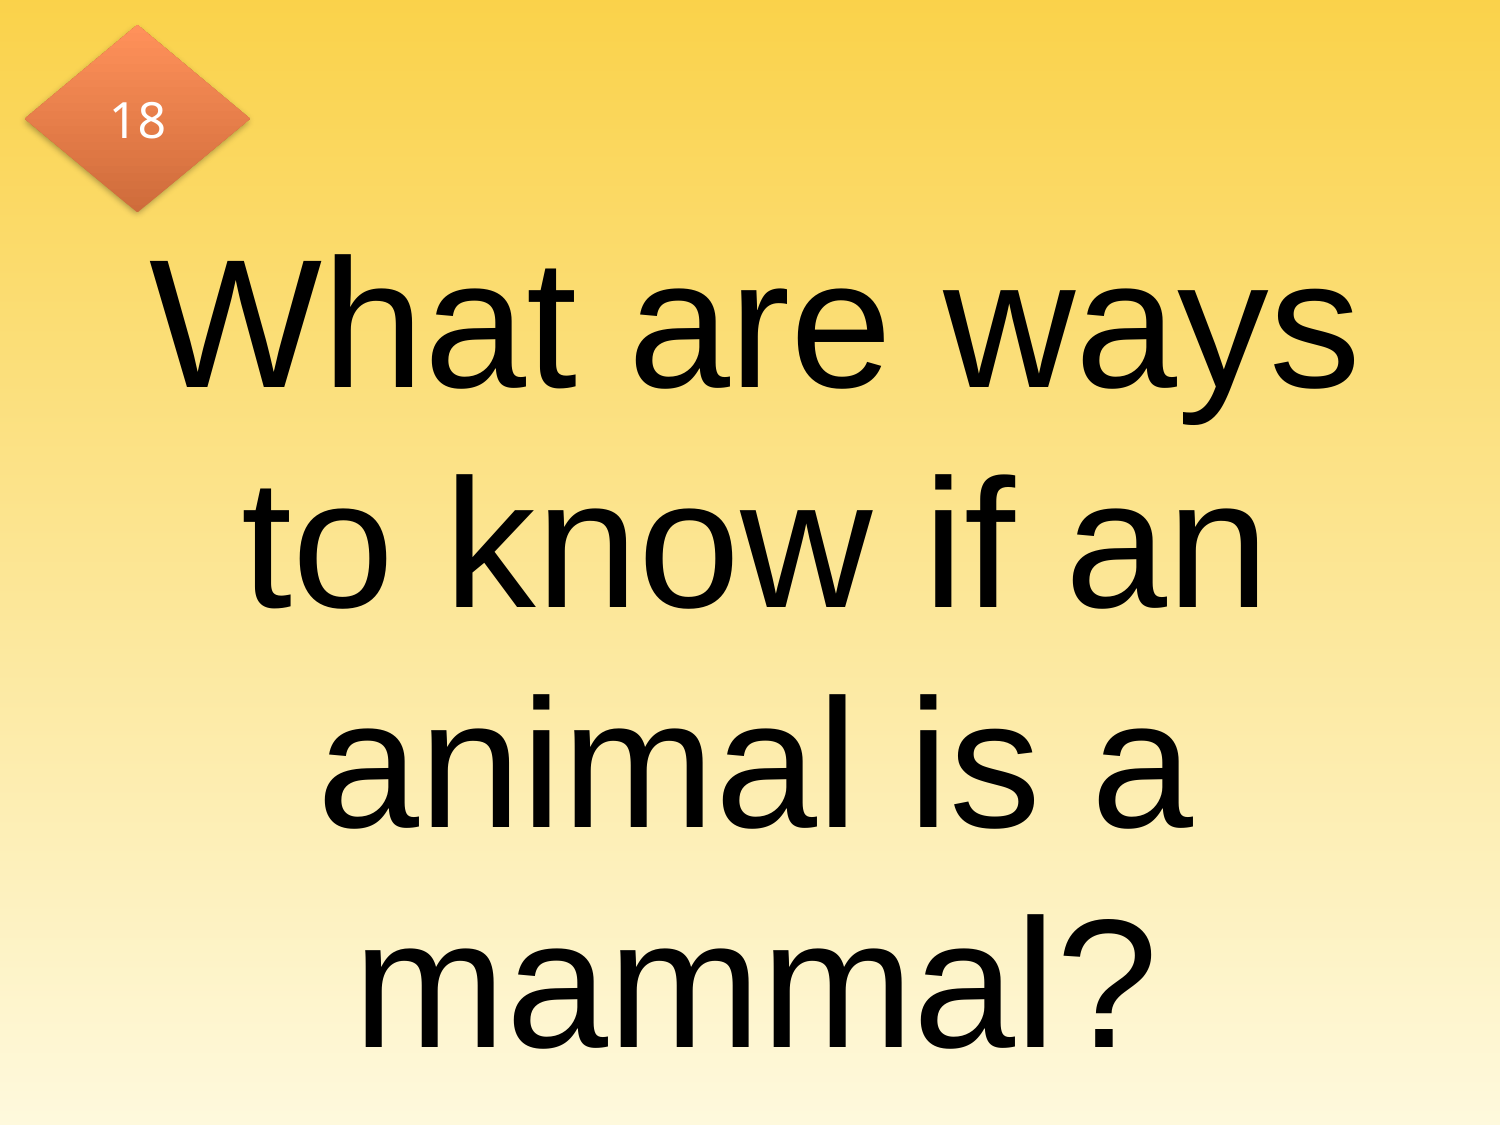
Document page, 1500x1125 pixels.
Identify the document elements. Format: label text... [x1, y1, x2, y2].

title What are ways to know if an animal is a mammal? [112, 274, 1401, 1013]
text_box 18 [24, 24, 250, 213]
